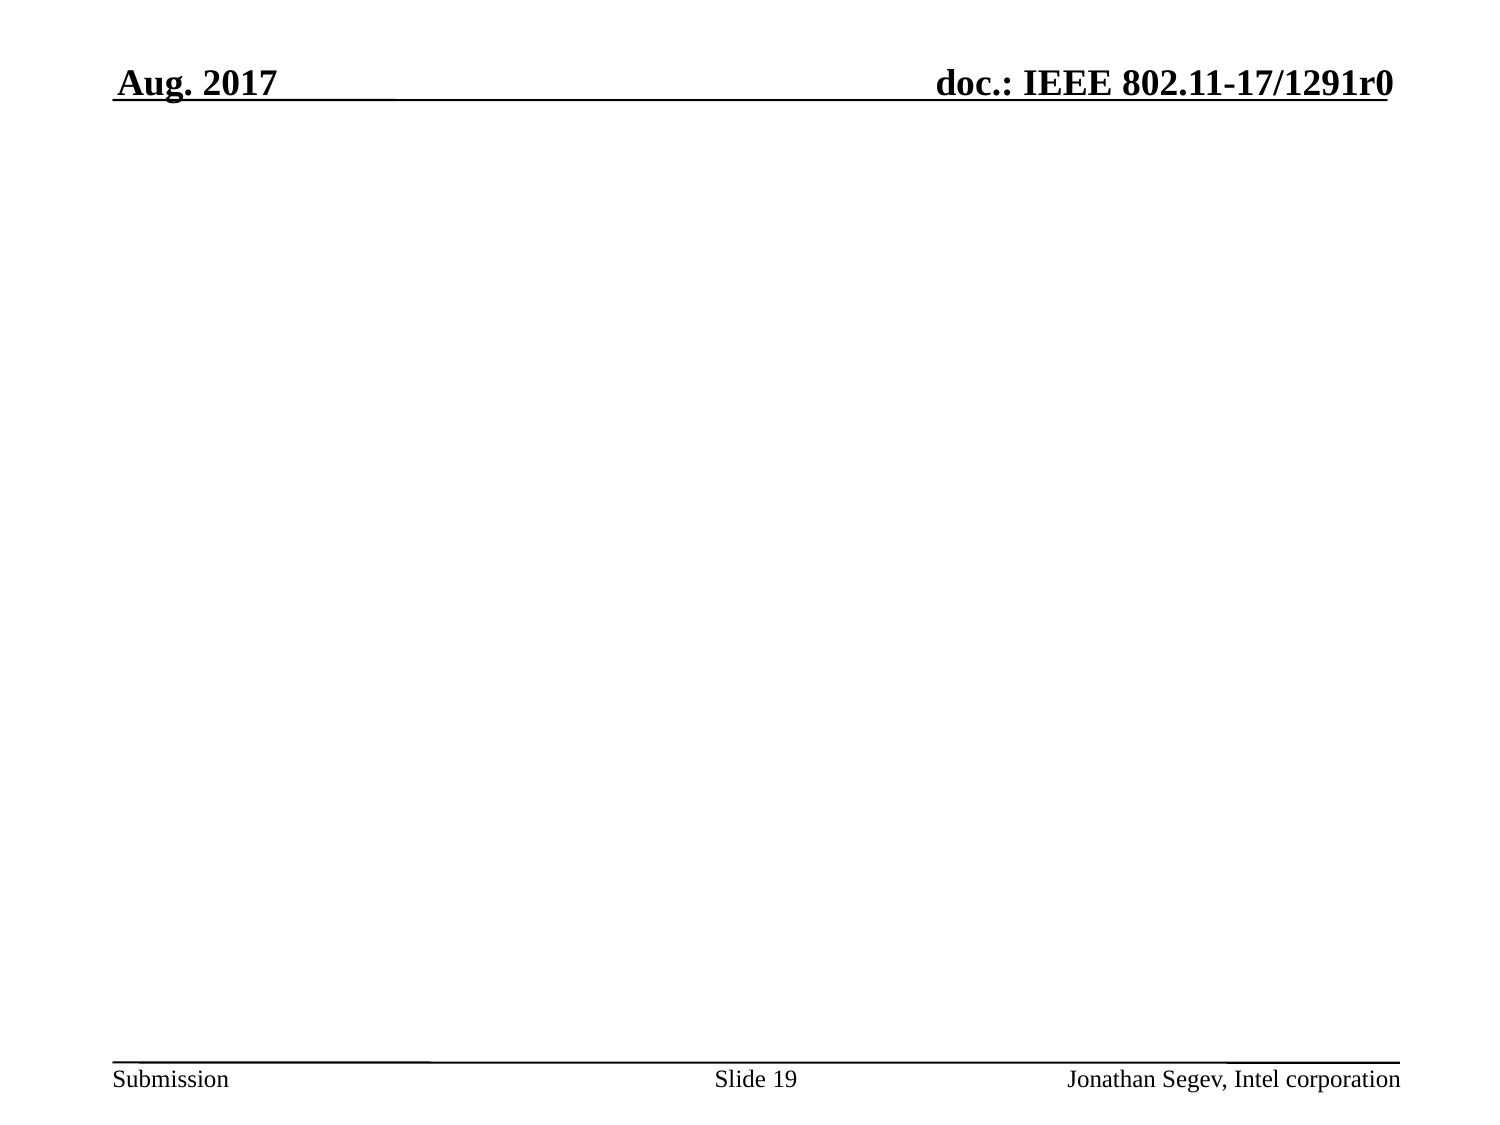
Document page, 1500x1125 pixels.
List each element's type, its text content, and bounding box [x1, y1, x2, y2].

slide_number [116, 58, 507, 104]
footer Jonathan Segev, Intel corporation [1007, 1061, 1402, 1093]
slide_number Slide 19 [712, 1061, 800, 1123]
